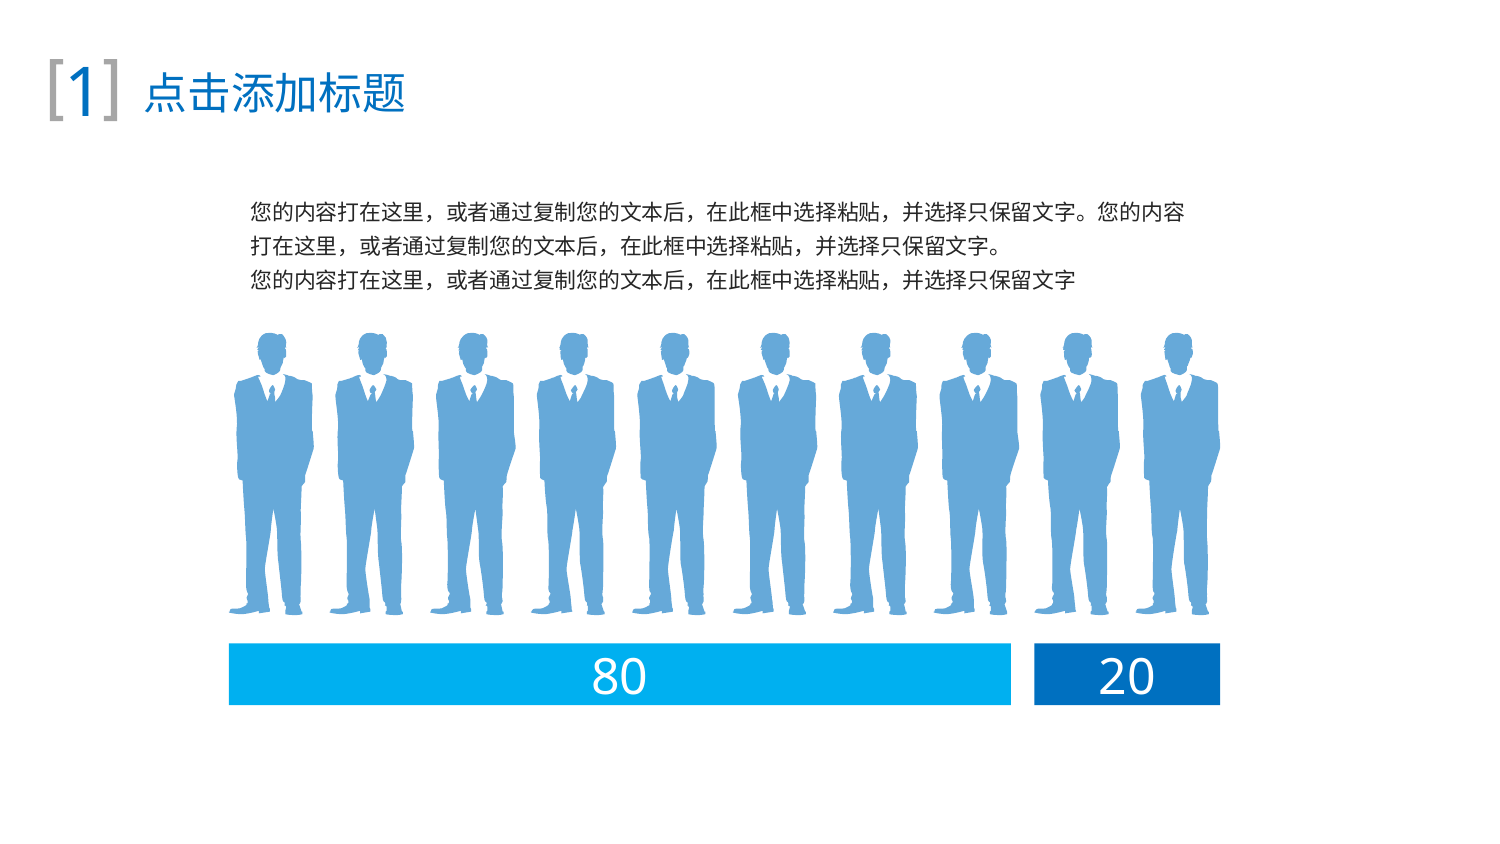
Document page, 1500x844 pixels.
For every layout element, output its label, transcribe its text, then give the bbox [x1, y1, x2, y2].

text_box 80 [228, 642, 1012, 706]
text_box [329, 374, 415, 616]
text_box [256, 332, 287, 376]
text_box 点击添加标题 [128, 58, 421, 126]
text_box 您的内容打在这里，或者通过复制您的文本后，在此框中选择粘贴，并选择只保留文字。您的内容打在这里，或者通过复制您的文本后，在此框中选择粘贴，并选择只保留文字。 您的内容打在这里，或者通过复制您的文本后，在此框中选择粘贴，并选择只保留文字 [236, 183, 1202, 301]
text_box [759, 332, 790, 376]
text_box [860, 332, 891, 376]
text_box [103, 59, 118, 122]
text_box [559, 332, 589, 376]
text_box [1135, 374, 1221, 616]
text_box 20 [1033, 642, 1221, 706]
text_box [933, 374, 1020, 616]
text_box [530, 374, 617, 616]
text_box [833, 374, 918, 616]
text_box 1 [49, 42, 119, 138]
text_box [1034, 374, 1120, 616]
text_box [961, 332, 992, 376]
text_box [1163, 332, 1193, 376]
text_box [632, 374, 717, 616]
text_box [457, 332, 489, 376]
text_box [356, 332, 387, 376]
text_box [659, 332, 690, 376]
text_box [732, 374, 818, 616]
text_box [228, 374, 314, 616]
text_box [1062, 332, 1093, 376]
text_box [430, 374, 516, 616]
text_box [49, 59, 64, 122]
